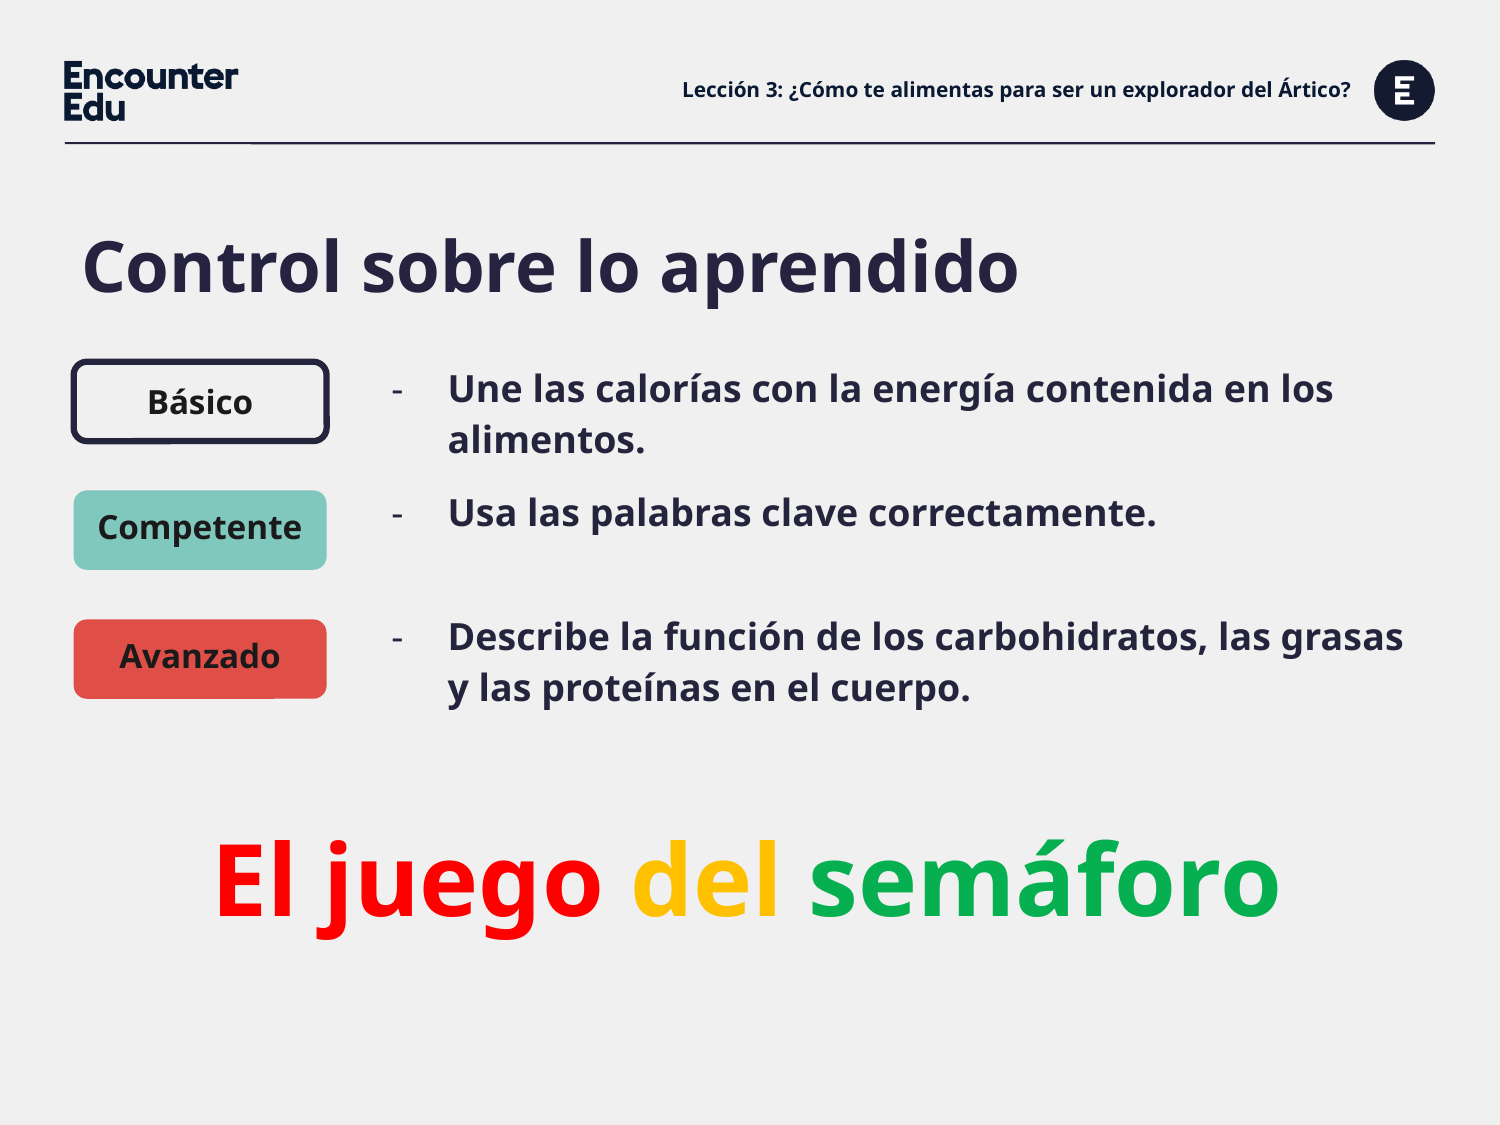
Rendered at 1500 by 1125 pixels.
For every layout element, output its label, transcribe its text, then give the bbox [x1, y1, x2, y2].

table_cell Describe la función de los carbohidratos, las grasas y las proteínas en el cuerpo. [380, 611, 1427, 734]
picture [60, 59, 243, 122]
text_box Control sobre lo aprendido [73, 223, 1427, 315]
table_header Une las calorías con la energía contenida en los alimentos. [380, 363, 1427, 487]
text_box Avanzado [72, 618, 328, 700]
picture [1372, 58, 1436, 122]
text_box Competente [72, 489, 328, 571]
text_box Básico [72, 360, 328, 442]
table_cell Usa las palabras clave correctamente. [380, 487, 1427, 611]
title Lección 3: ¿Cómo te alimentas para ser un explorador del Ártico? [649, 67, 1359, 114]
text_box El juego del semáforo [71, 808, 1423, 944]
